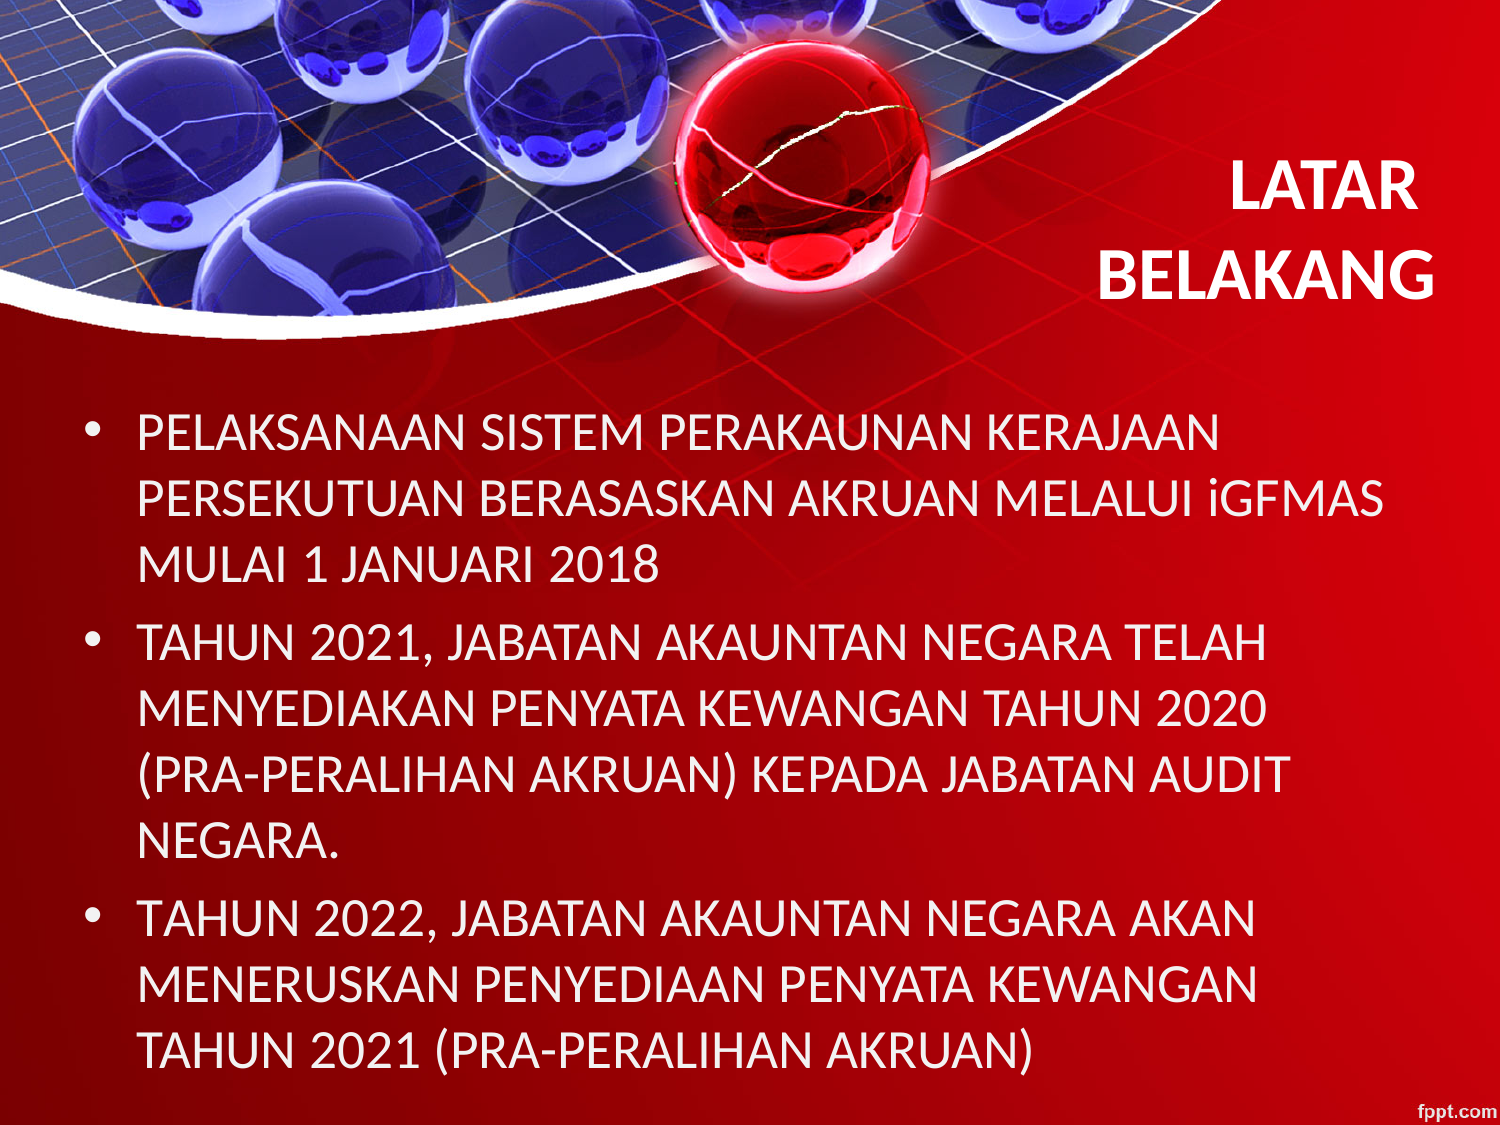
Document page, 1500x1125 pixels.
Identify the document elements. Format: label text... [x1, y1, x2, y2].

title LATAR BELAKANG [73, 111, 1452, 338]
picture [0, 0, 1500, 1125]
list PELAKSANAAN SISTEM PERAKAUNAN KERAJAAN PERSEKUTUAN BERASASKAN AKRUAN MELALUI iGFMAS MULAI 1 JANUARI 2018 TAHUN 2021, JABATAN AKAUNTAN NEGARA TELAH MENYEDIAKAN PENYATA KEWANGAN TAHUN 2020 (PRA-PERALIHAN AKRUAN) KEPADA JABATAN AUDIT NEGARA. TAHUN 2022, JABATAN AKAUNTAN NEGARA AKAN MENERUSKAN PENYEDIAAN PENYATA KEWANGAN TAHUN 2021 (PRA-PERALIHAN AKRUAN) [68, 387, 1419, 1089]
